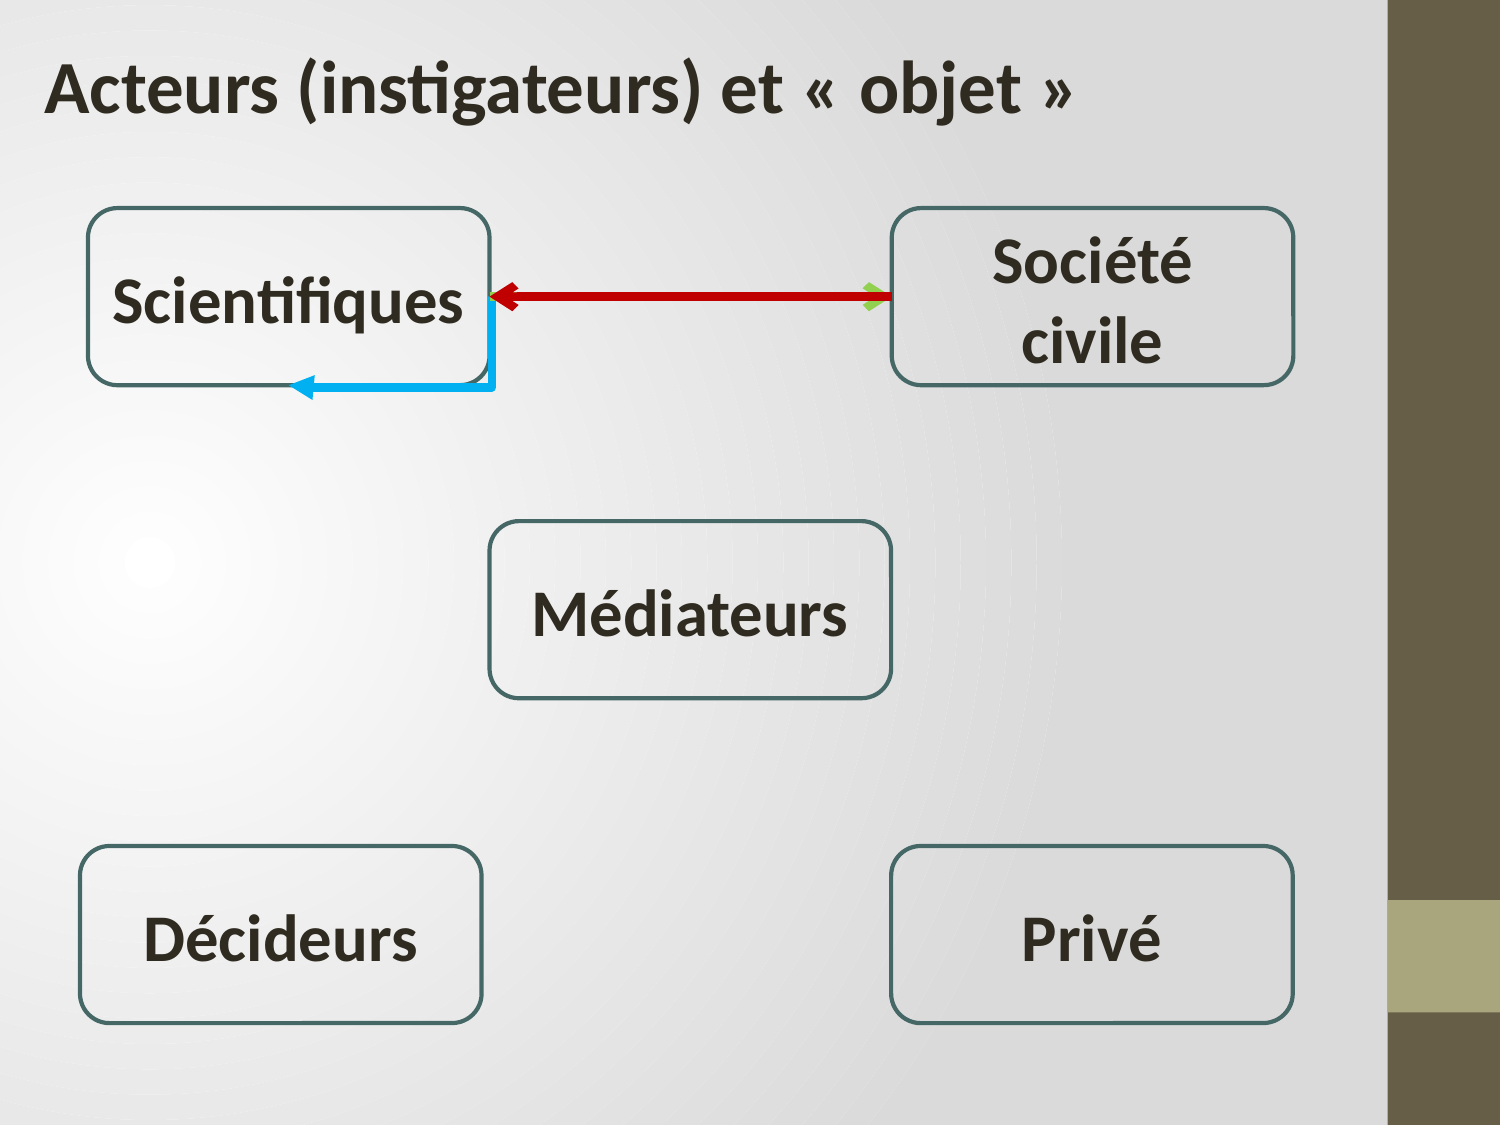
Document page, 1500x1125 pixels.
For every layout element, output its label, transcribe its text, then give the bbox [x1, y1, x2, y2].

text_box Privé [889, 843, 1295, 1026]
text_box Scientifiques [85, 205, 492, 388]
text_box Décideurs [77, 843, 484, 1026]
text_box Société civile [889, 205, 1296, 388]
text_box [288, 296, 490, 386]
text_box Acteurs (instigateurs) et « objet » [29, 30, 1095, 136]
text_box Médiateurs [487, 519, 894, 701]
